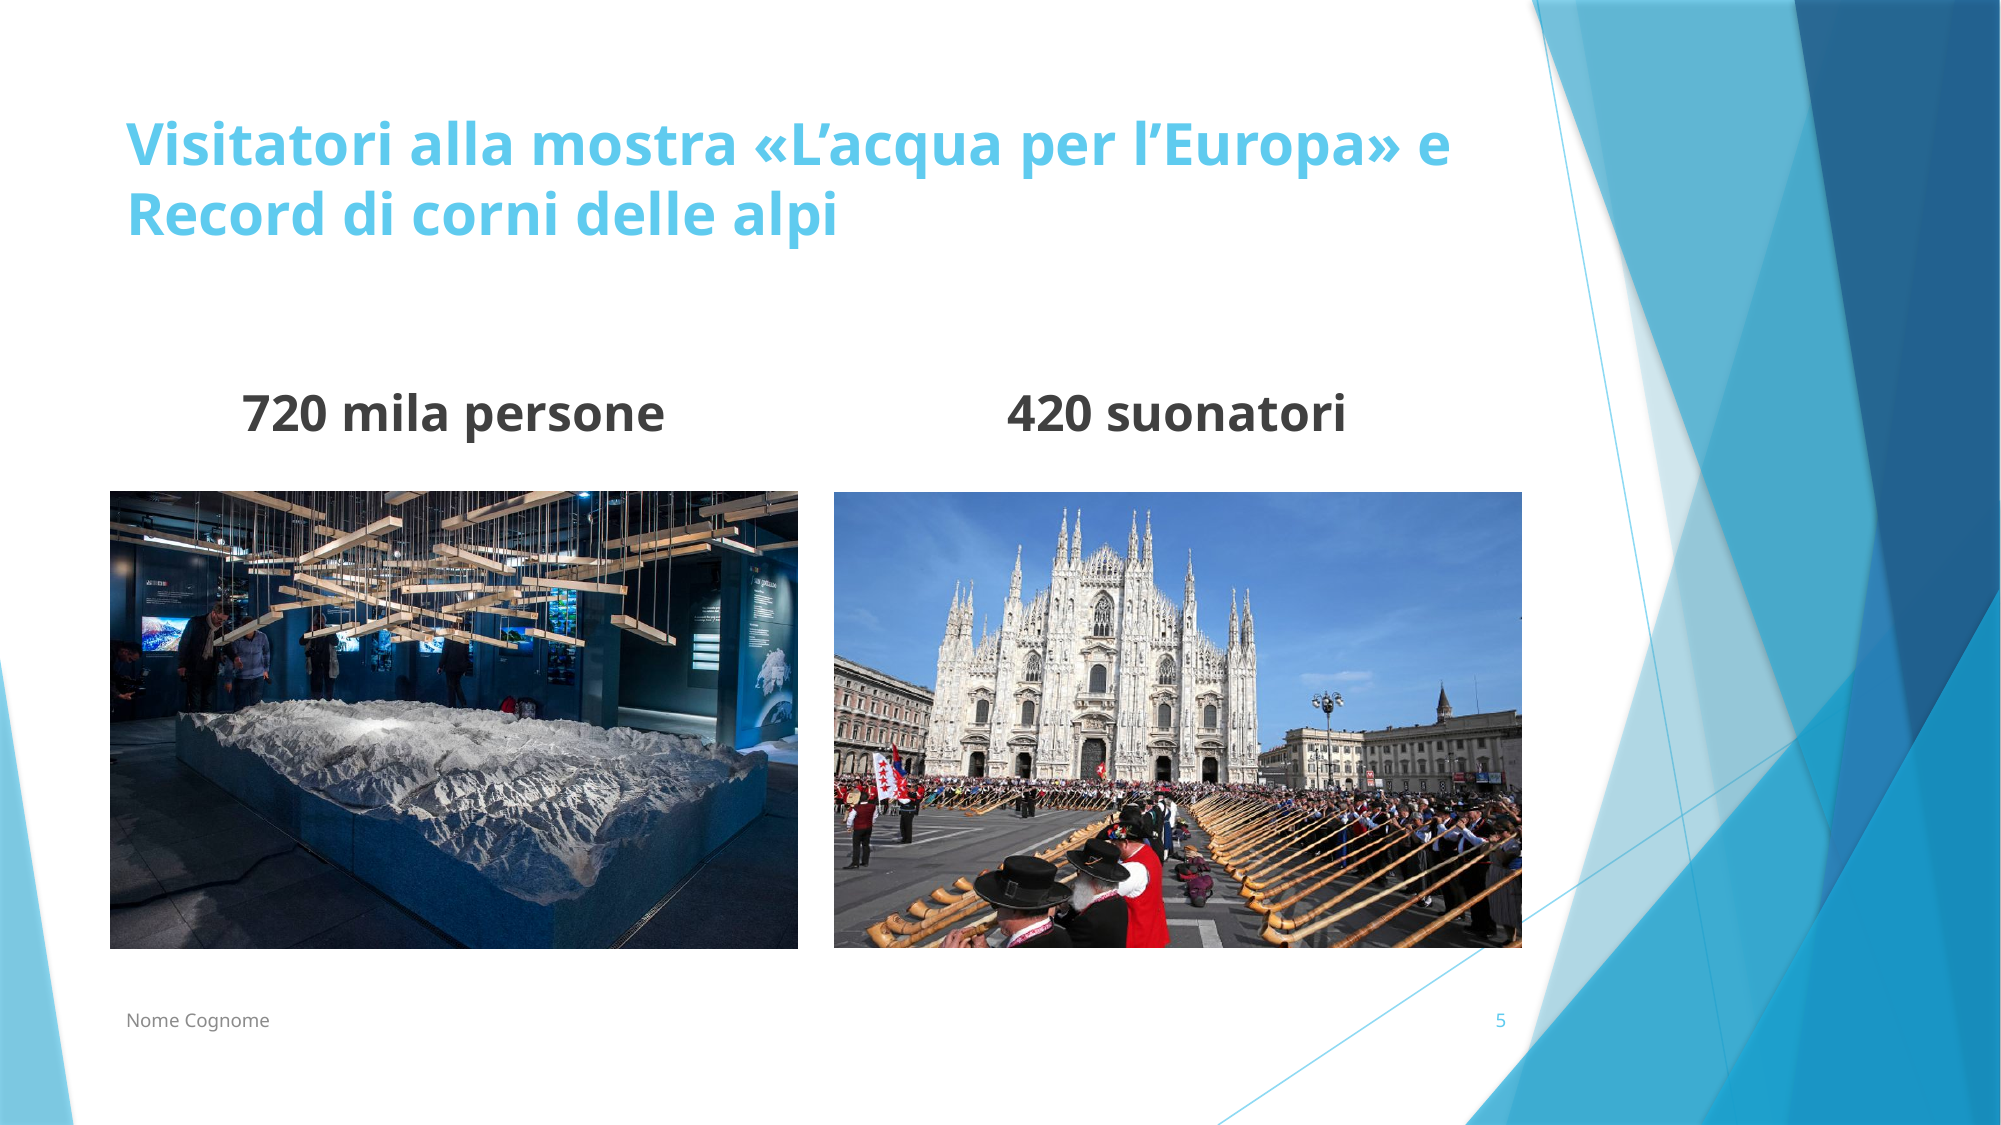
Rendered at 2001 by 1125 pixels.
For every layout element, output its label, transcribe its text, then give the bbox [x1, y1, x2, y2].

slide_number 5 [1409, 991, 1522, 1051]
footer Nome Cognome [111, 991, 1145, 1051]
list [110, 491, 798, 950]
title Visitatori alla mostra «L’acqua per l’Europa» e Record di corni delle alpi [111, 99, 1522, 317]
list 420 suonatori [834, 354, 1522, 449]
list 720 mila persone [110, 354, 798, 449]
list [834, 492, 1522, 948]
